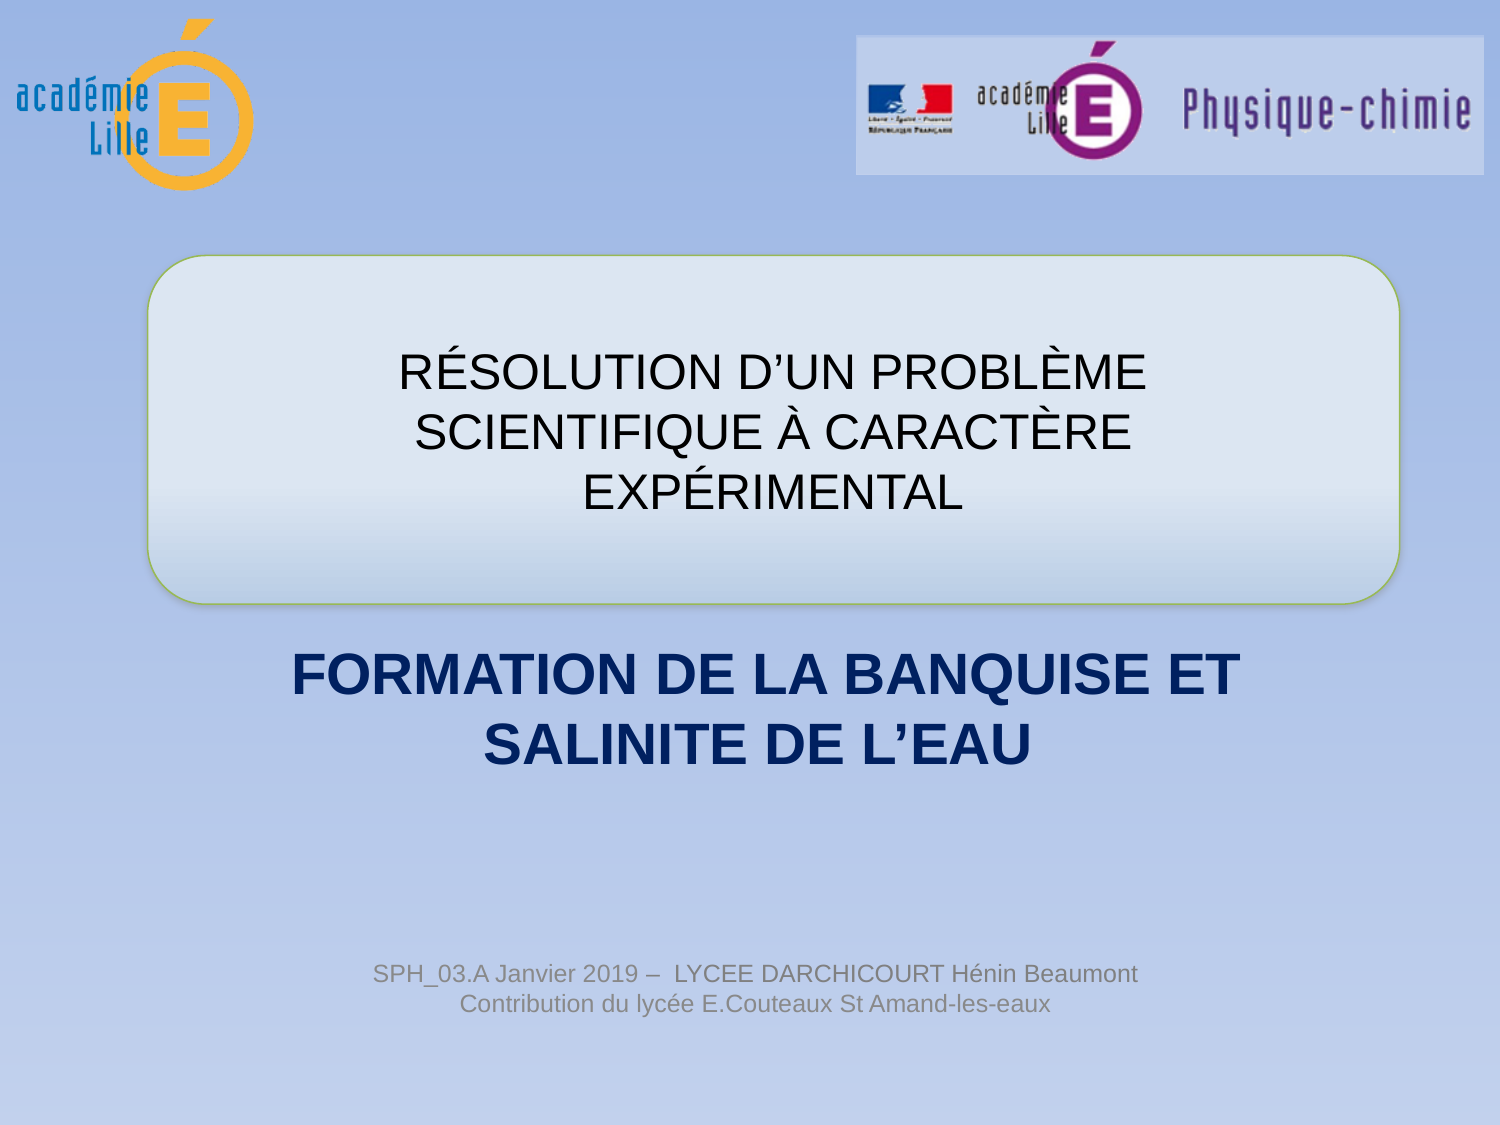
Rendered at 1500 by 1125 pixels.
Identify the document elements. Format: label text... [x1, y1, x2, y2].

picture [855, 34, 1485, 175]
text_box FORMATION DE LA BANQUISE ET SALINITE DE L’EAU [147, 628, 1386, 784]
text_box RÉSOLUTION D’UN PROBLÈME SCIENTIFIQUE À CARACTÈRE EXPÉRIMENTAL [147, 255, 1400, 605]
picture [17, 18, 255, 191]
footer SPH_03.A Janvier 2019 – LYCEE DARCHICOURT Hénin Beaumont Contribution du lycée E.Couteaux St Amand-les-eaux [277, 928, 1235, 1047]
